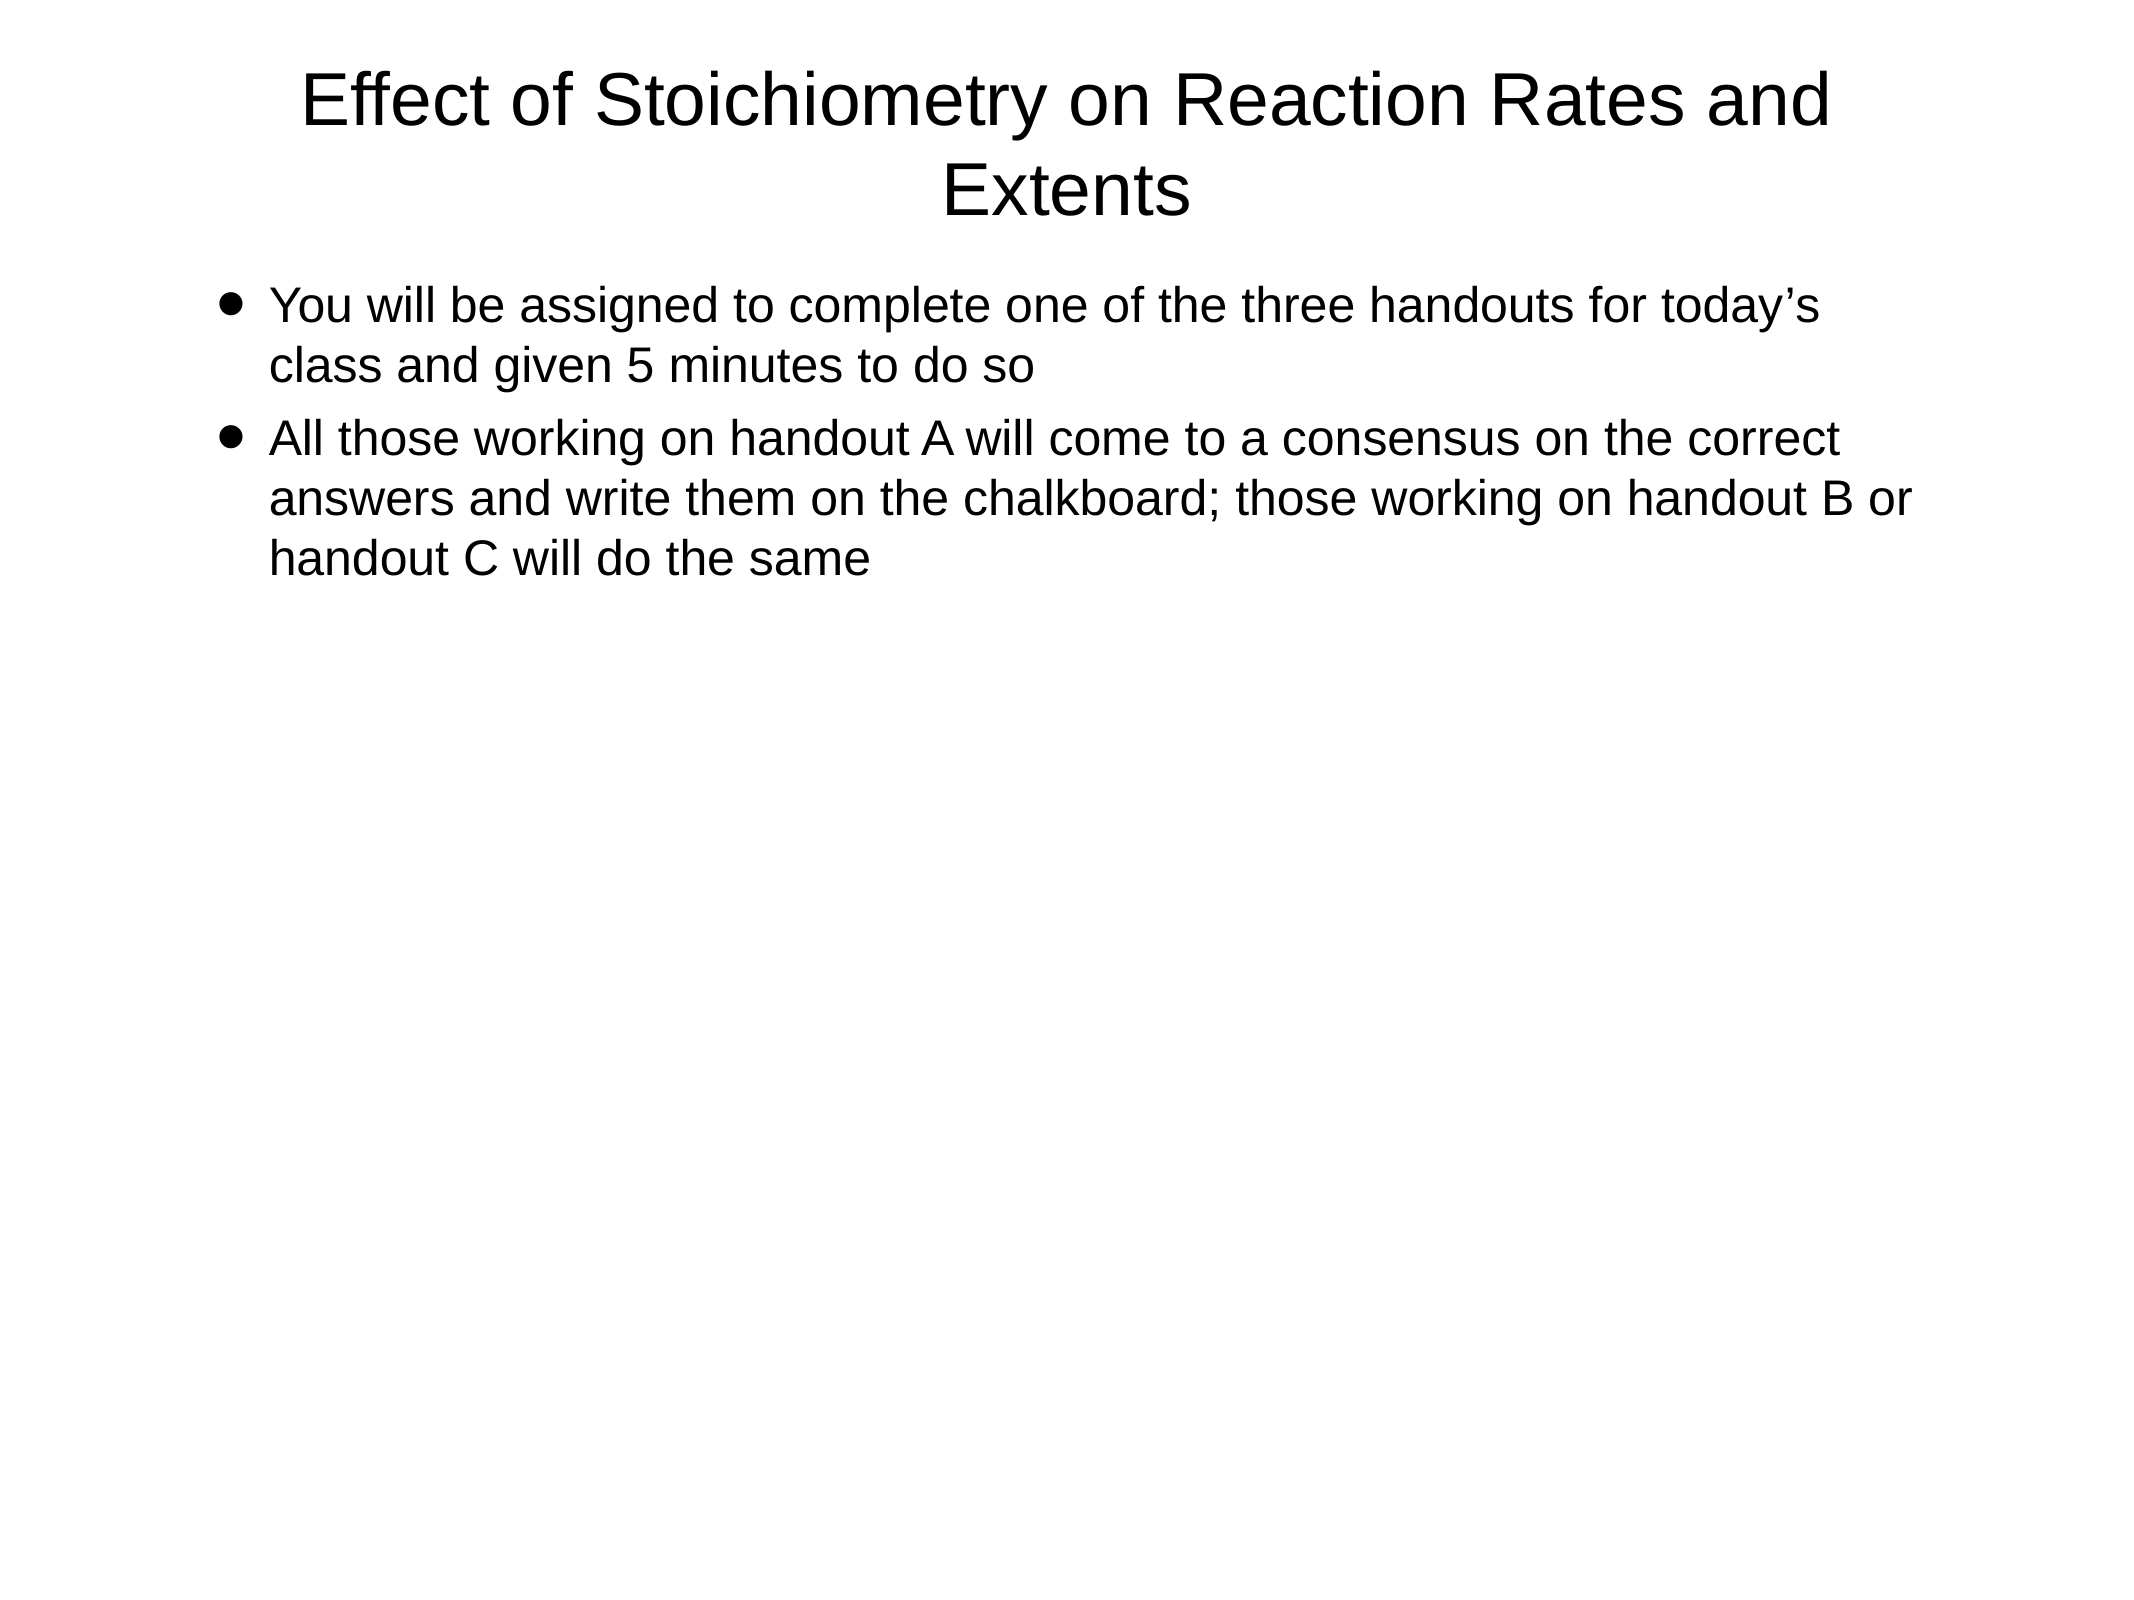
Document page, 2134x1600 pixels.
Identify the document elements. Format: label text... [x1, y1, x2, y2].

list You will be assigned to complete one of the three handouts for today’s class and given 5 minutes to do so All those working on handout A will come to a consensus on the correct answers and write them on the chalkboard; those working on handout B or handout C will do the same [208, 264, 1925, 1463]
title Effect of Stoichiometry on Reaction Rates and Extents [208, 41, 1925, 250]
